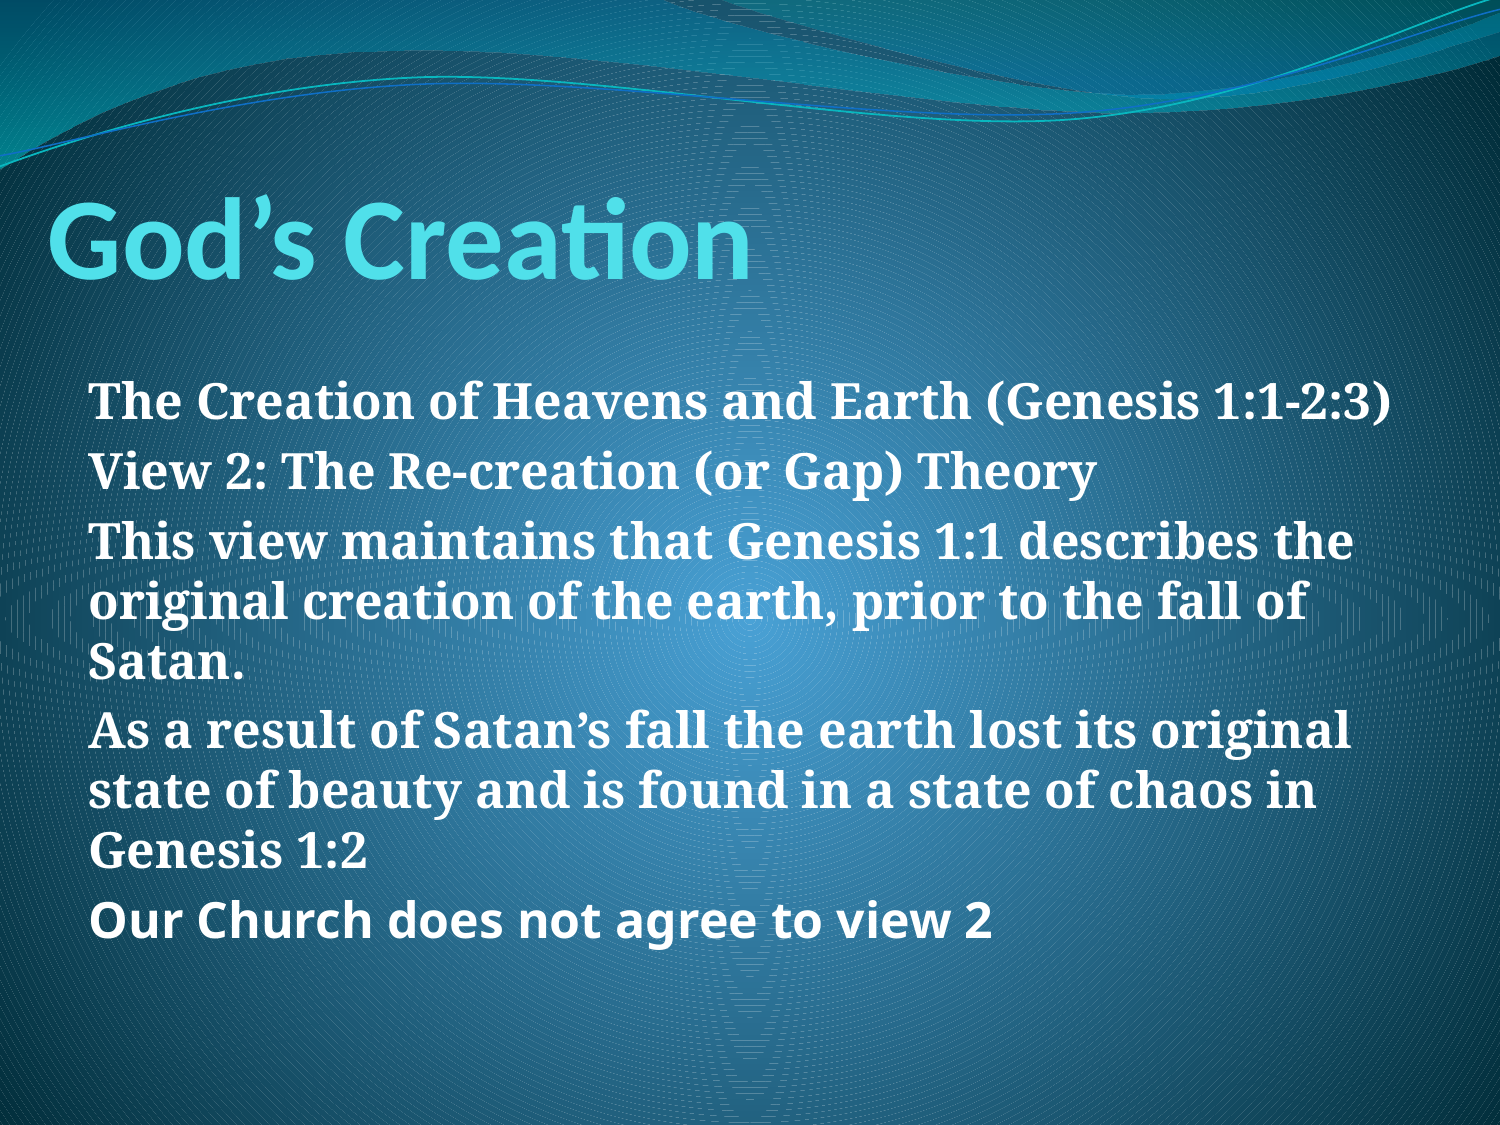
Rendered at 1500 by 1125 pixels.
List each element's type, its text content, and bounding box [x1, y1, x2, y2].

subtitle The Creation of Heavens and Earth (Genesis 1:1-2:3) View 2: The Re-creation (or Gap) Theory This view maintains that Genesis 1:1 describes the original creation of the earth, prior to the fall of Satan. As a result of Satan’s fall the earth lost its original state of beauty and is found in a state of chaos in Genesis 1:2 Our Church does not agree to view 2 [88, 361, 1459, 1106]
title God’s Creation [17, 30, 1483, 303]
